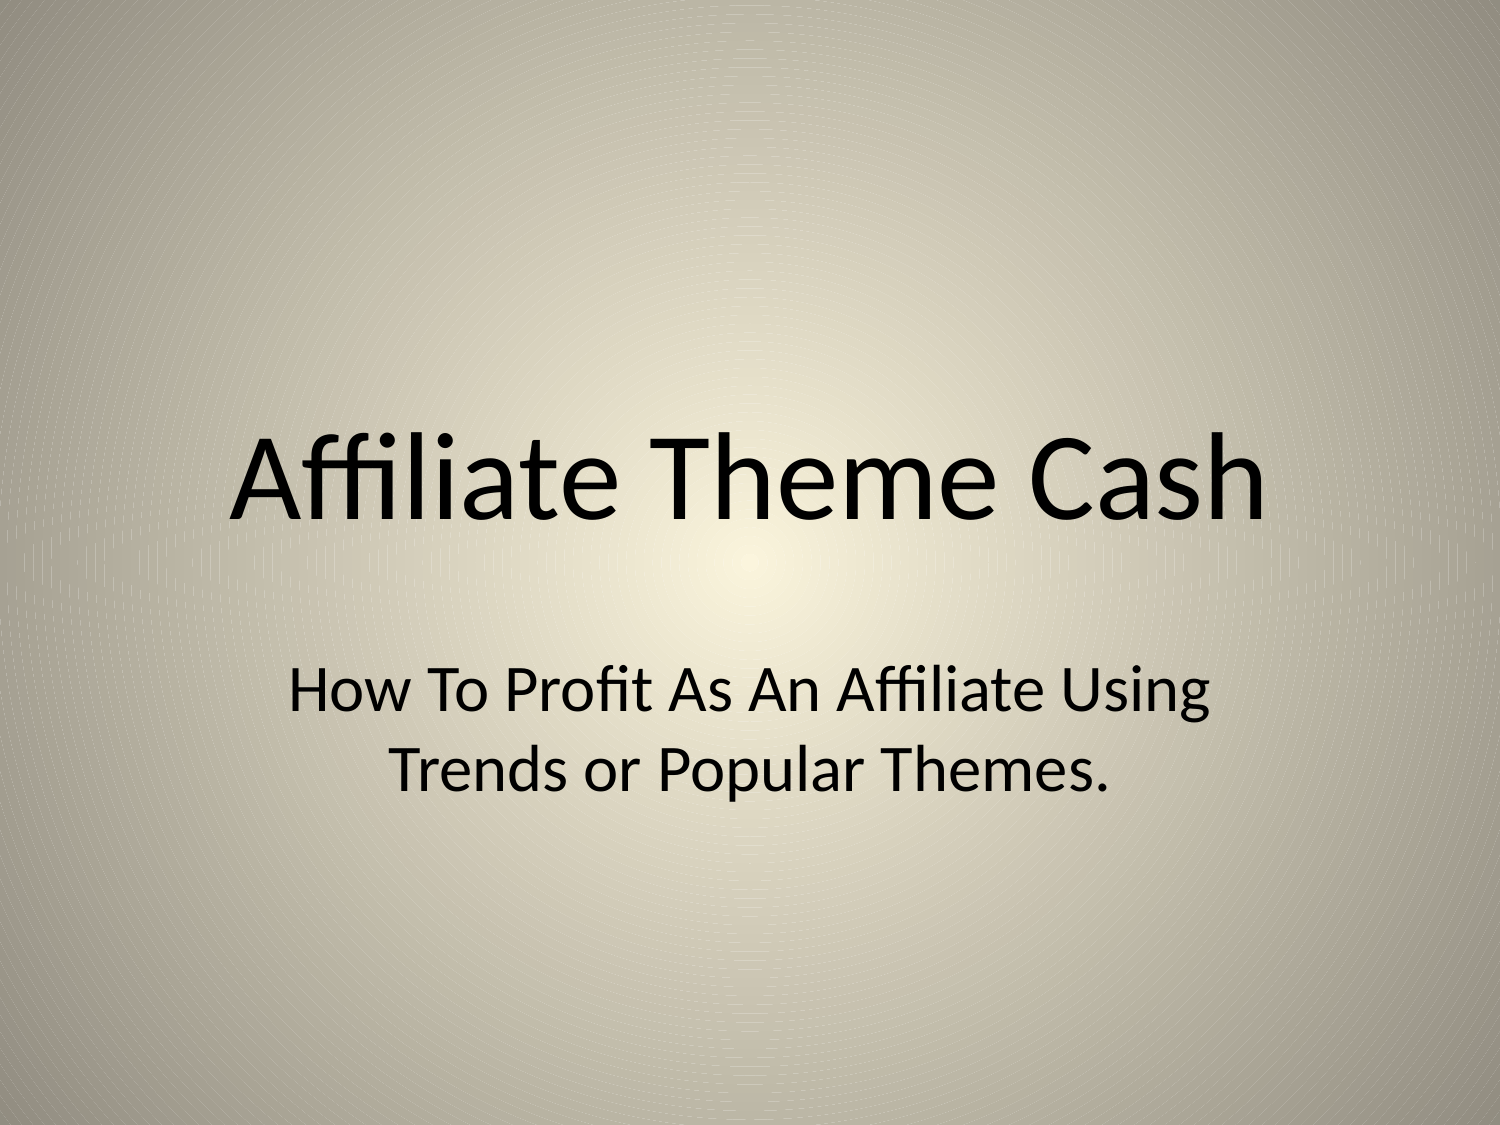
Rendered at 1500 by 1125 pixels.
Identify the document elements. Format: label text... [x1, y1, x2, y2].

subtitle How To Profit As An Affiliate Using Trends or Popular Themes. [225, 637, 1275, 925]
title Affiliate Theme Cash [112, 349, 1388, 591]
